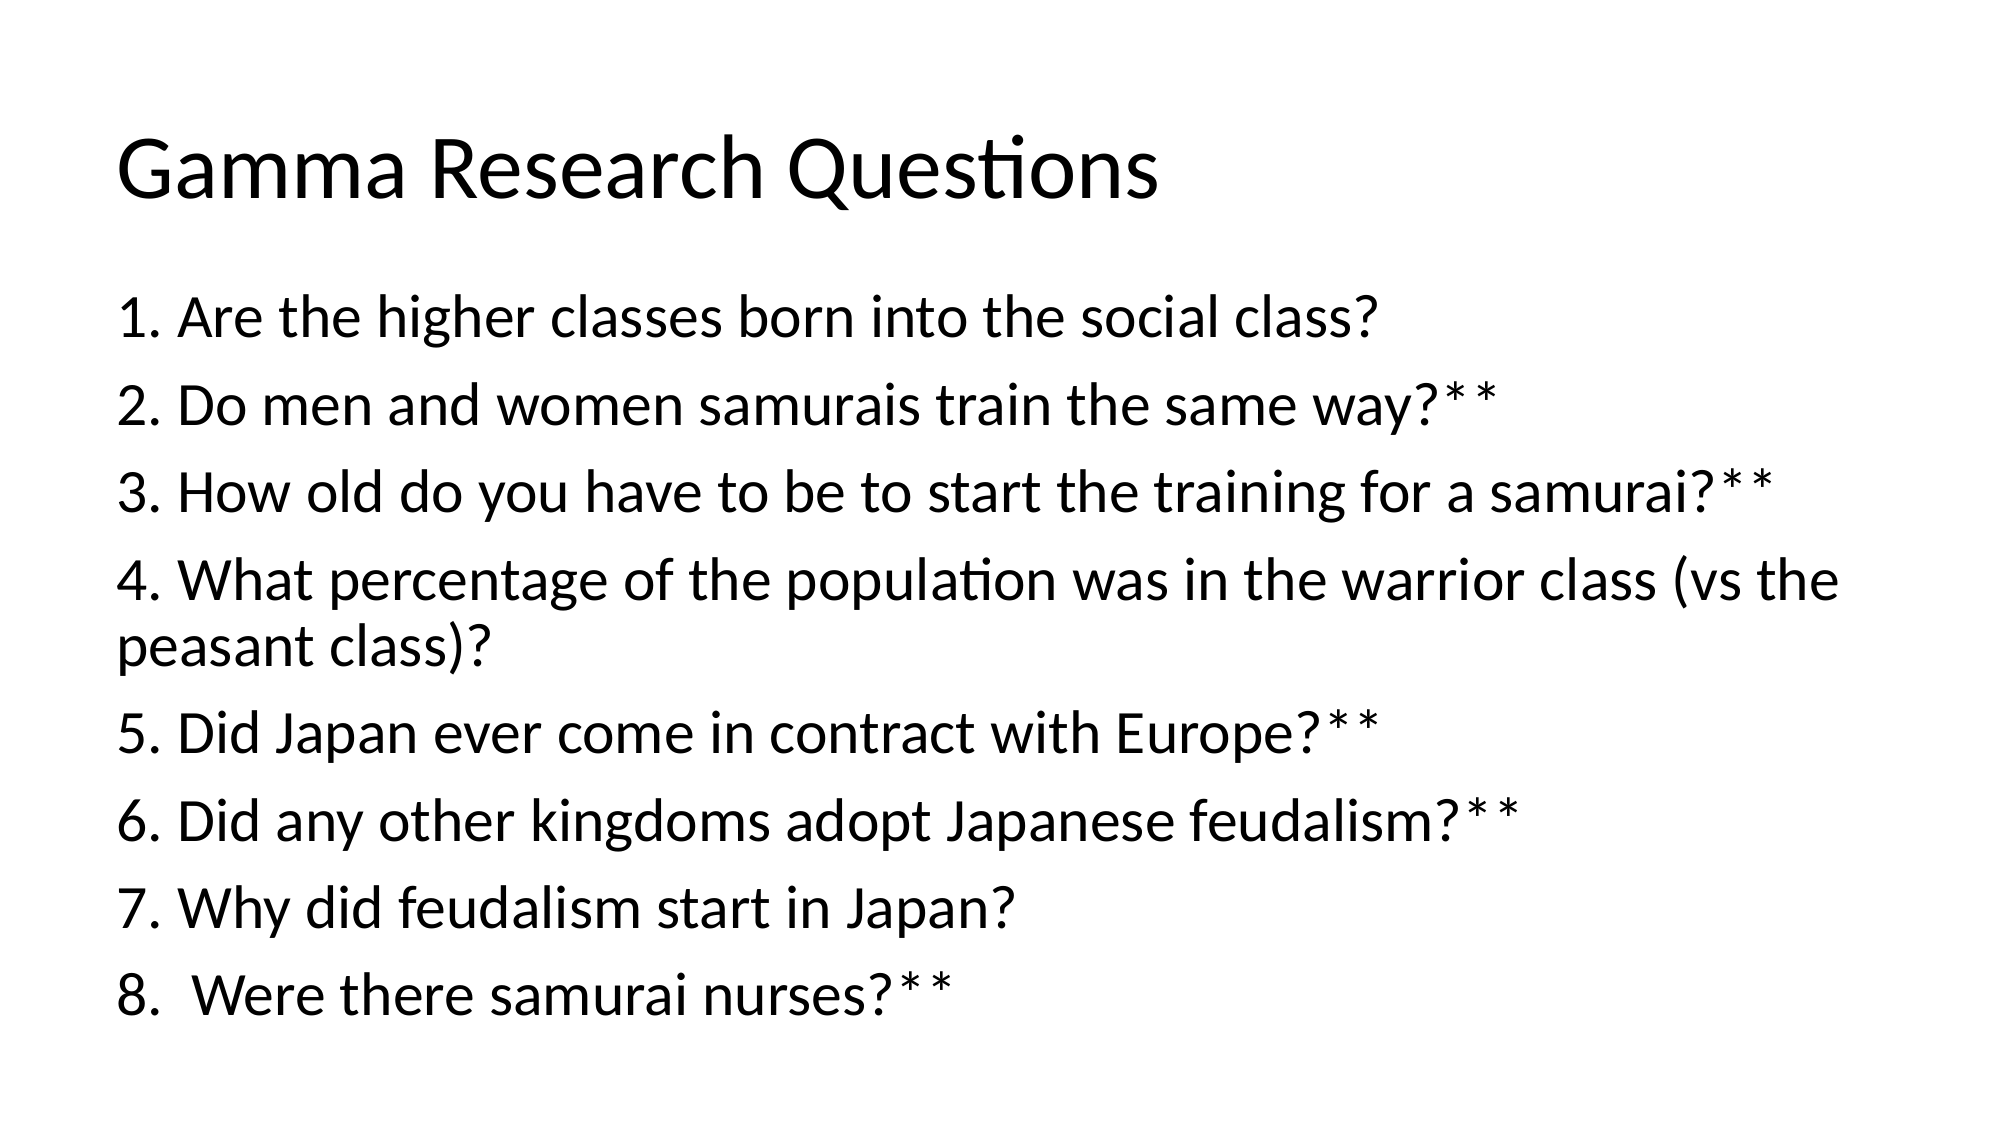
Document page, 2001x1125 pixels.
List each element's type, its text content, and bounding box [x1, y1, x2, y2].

list 1. Are the higher classes born into the social class? 2. Do men and women samurais train the same way?** 3. How old do you have to be to start the training for a samurai?** 4. What percentage of the population was in the warrior class (vs the peasant class)? 5. Did Japan ever come in contract with Europe?** 6. Did any other kingdoms adopt Japanese feudalism?** 7. Why did feudalism start in Japan? 8. Were there samurai nurses?** [101, 277, 1912, 1053]
title Gamma Research Questions [101, 59, 1827, 277]
